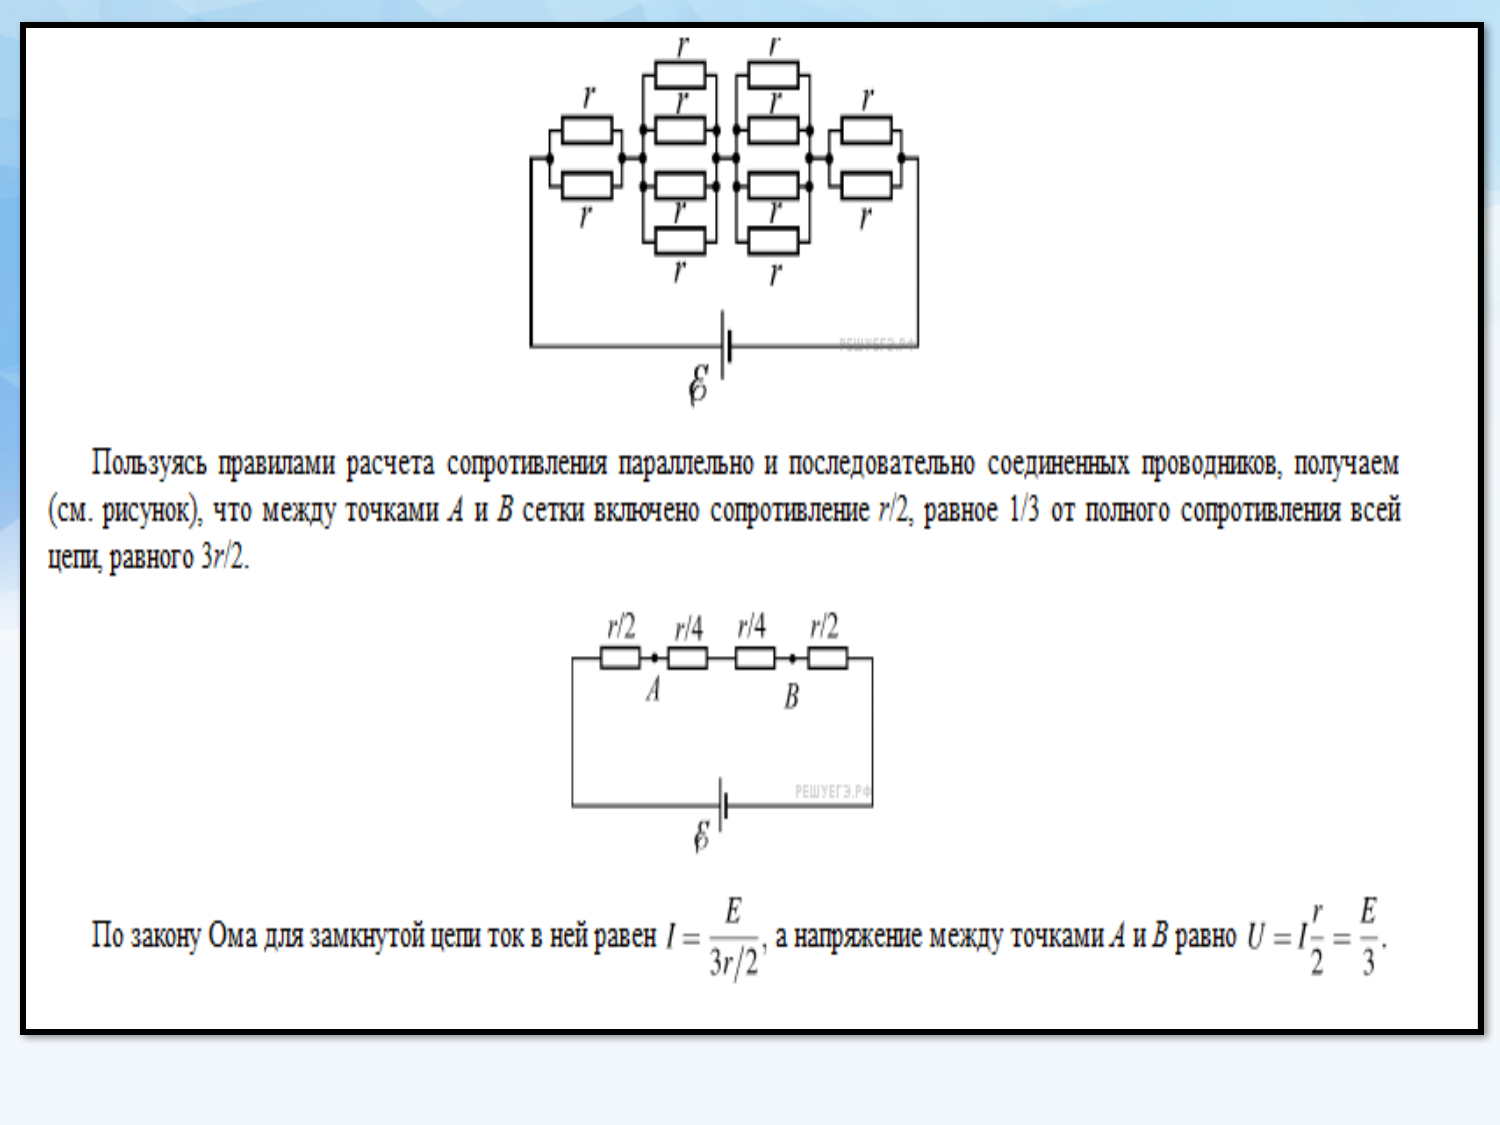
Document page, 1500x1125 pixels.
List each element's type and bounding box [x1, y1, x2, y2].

list [26, 28, 1478, 1029]
picture [0, 0, 1500, 1125]
